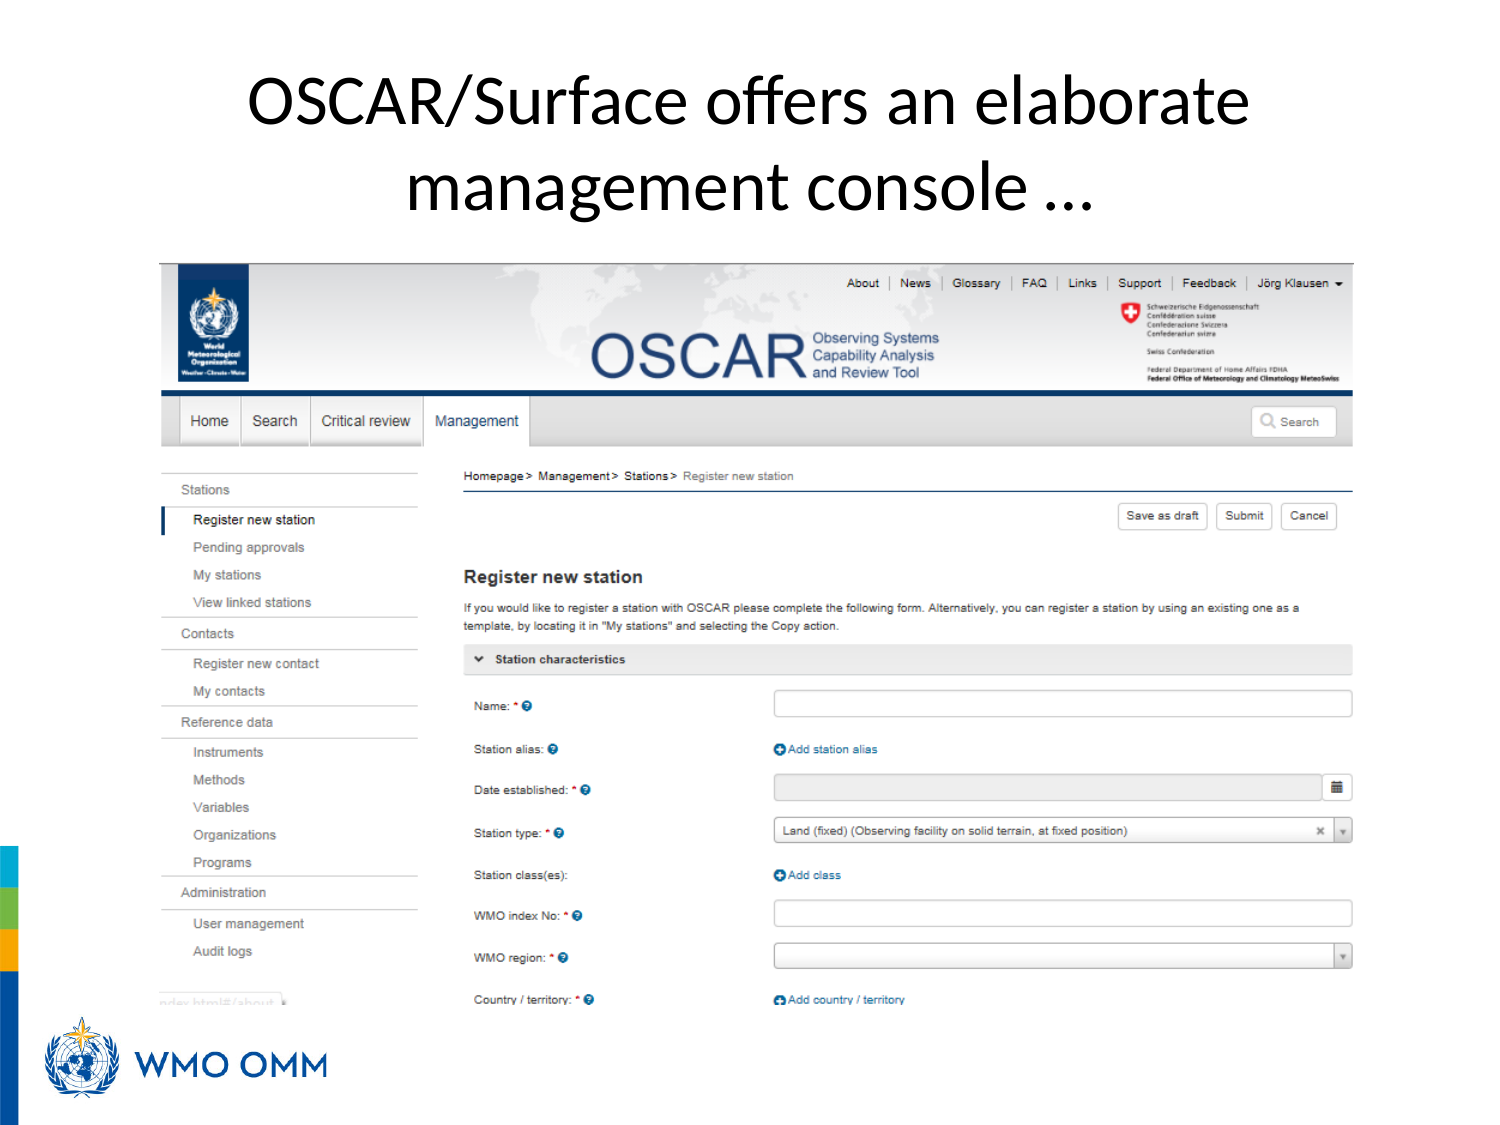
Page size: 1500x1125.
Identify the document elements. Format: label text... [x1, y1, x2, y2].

picture [0, 262, 1355, 1125]
title OSCAR/Surface offers an elaborate management console … [75, 45, 1425, 233]
